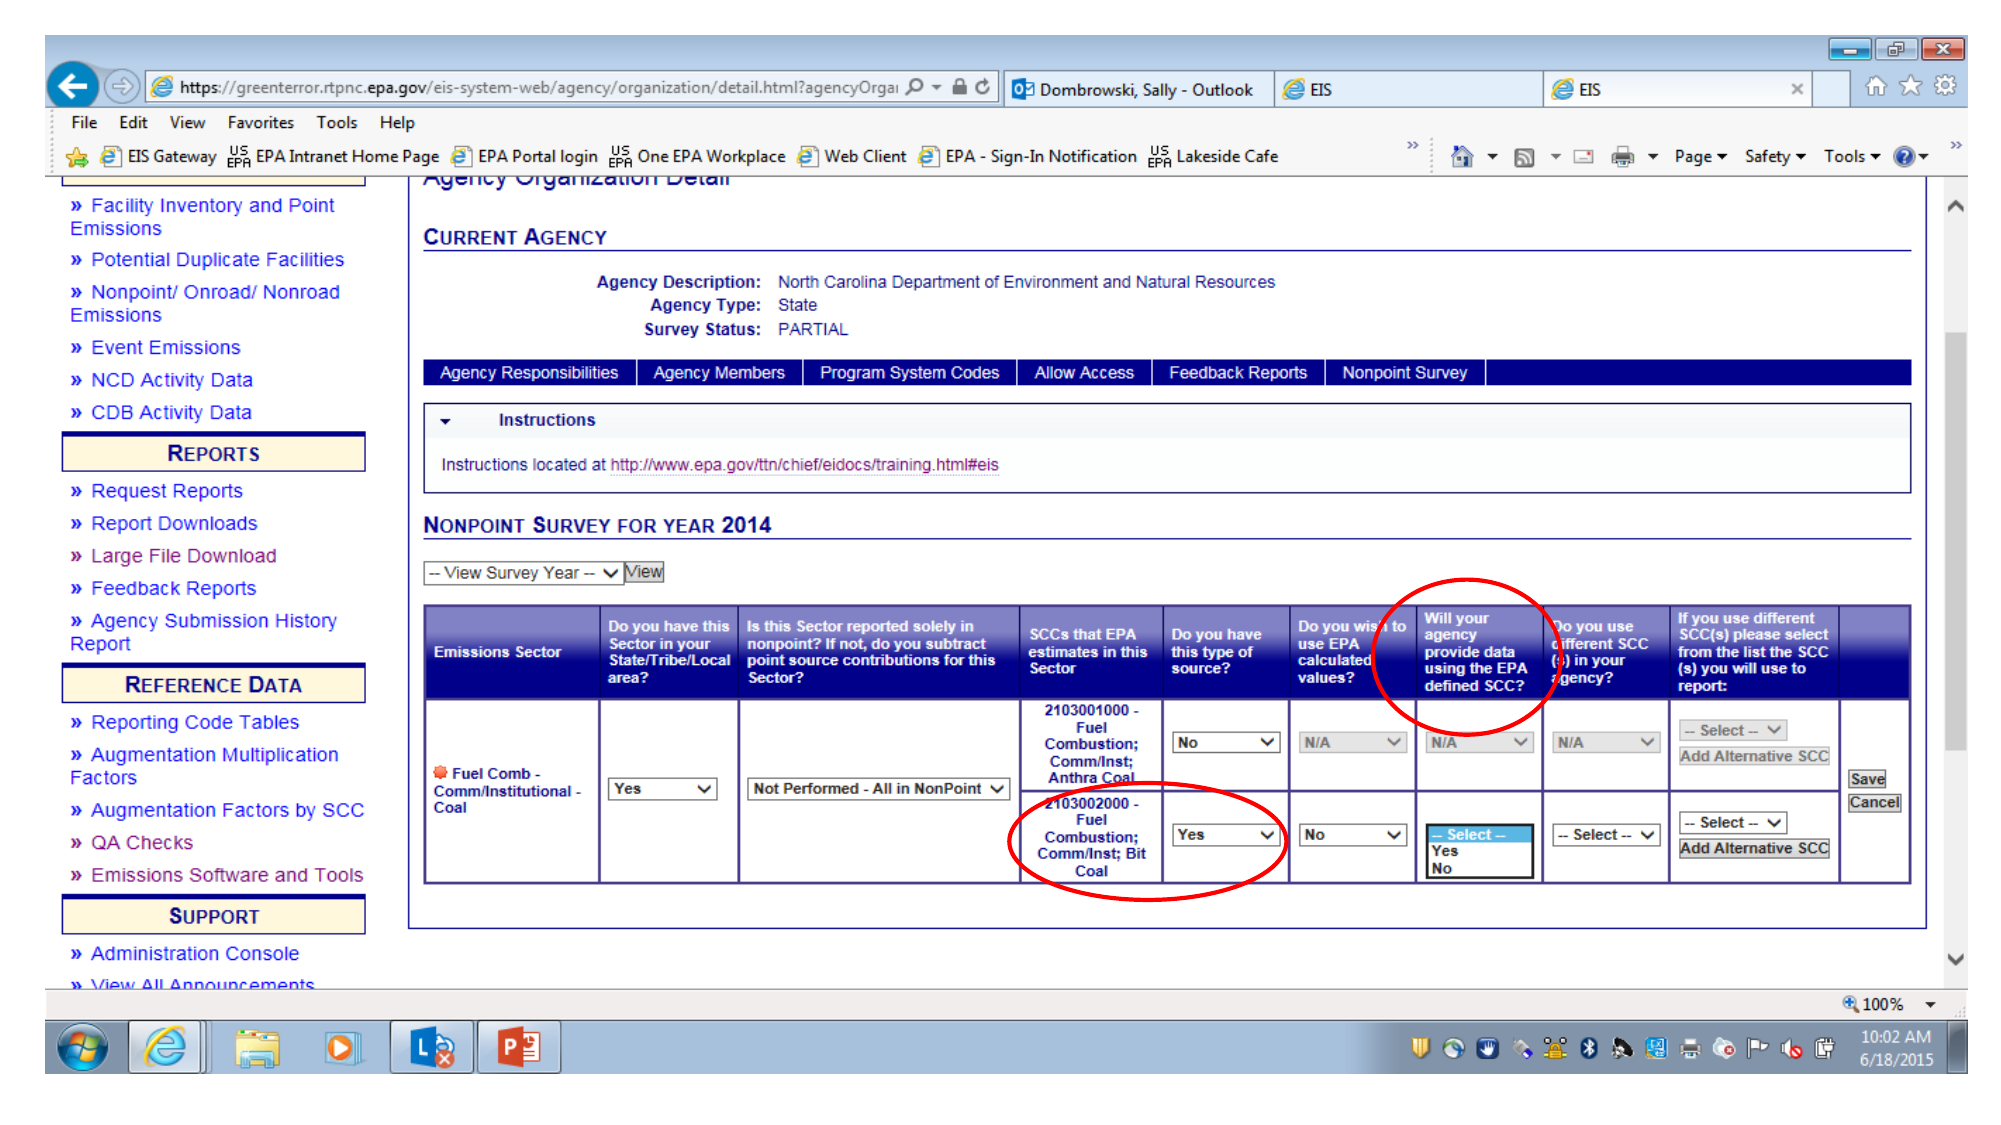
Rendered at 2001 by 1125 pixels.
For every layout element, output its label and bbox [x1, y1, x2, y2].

picture [45, 35, 1968, 1074]
